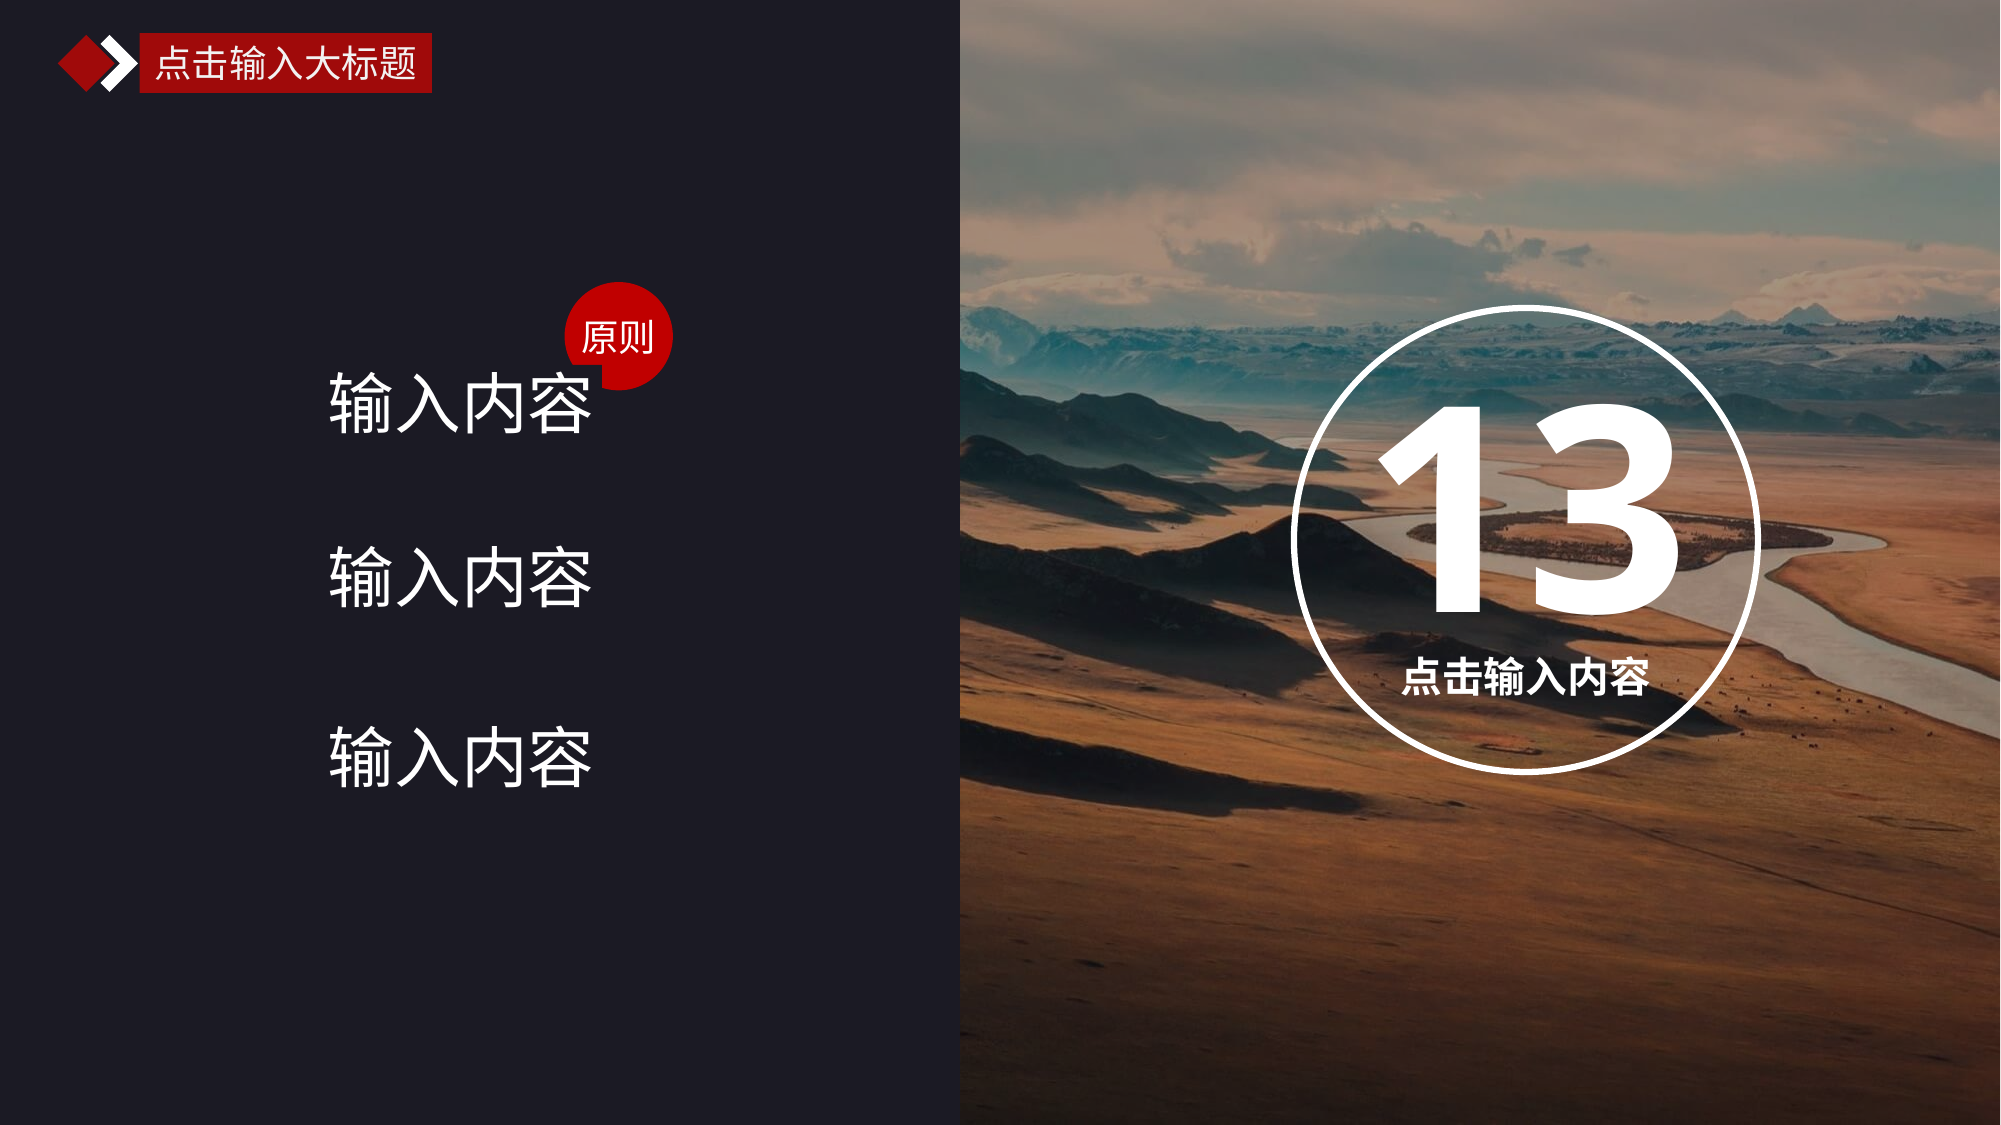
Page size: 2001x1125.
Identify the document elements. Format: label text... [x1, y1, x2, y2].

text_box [555, 282, 673, 412]
text_box [914, 0, 2000, 1125]
text_box 点击输入大标题 [139, 33, 432, 93]
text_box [1293, 307, 1758, 772]
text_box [57, 34, 138, 92]
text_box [311, 354, 611, 805]
text_box [0, 0, 914, 1125]
